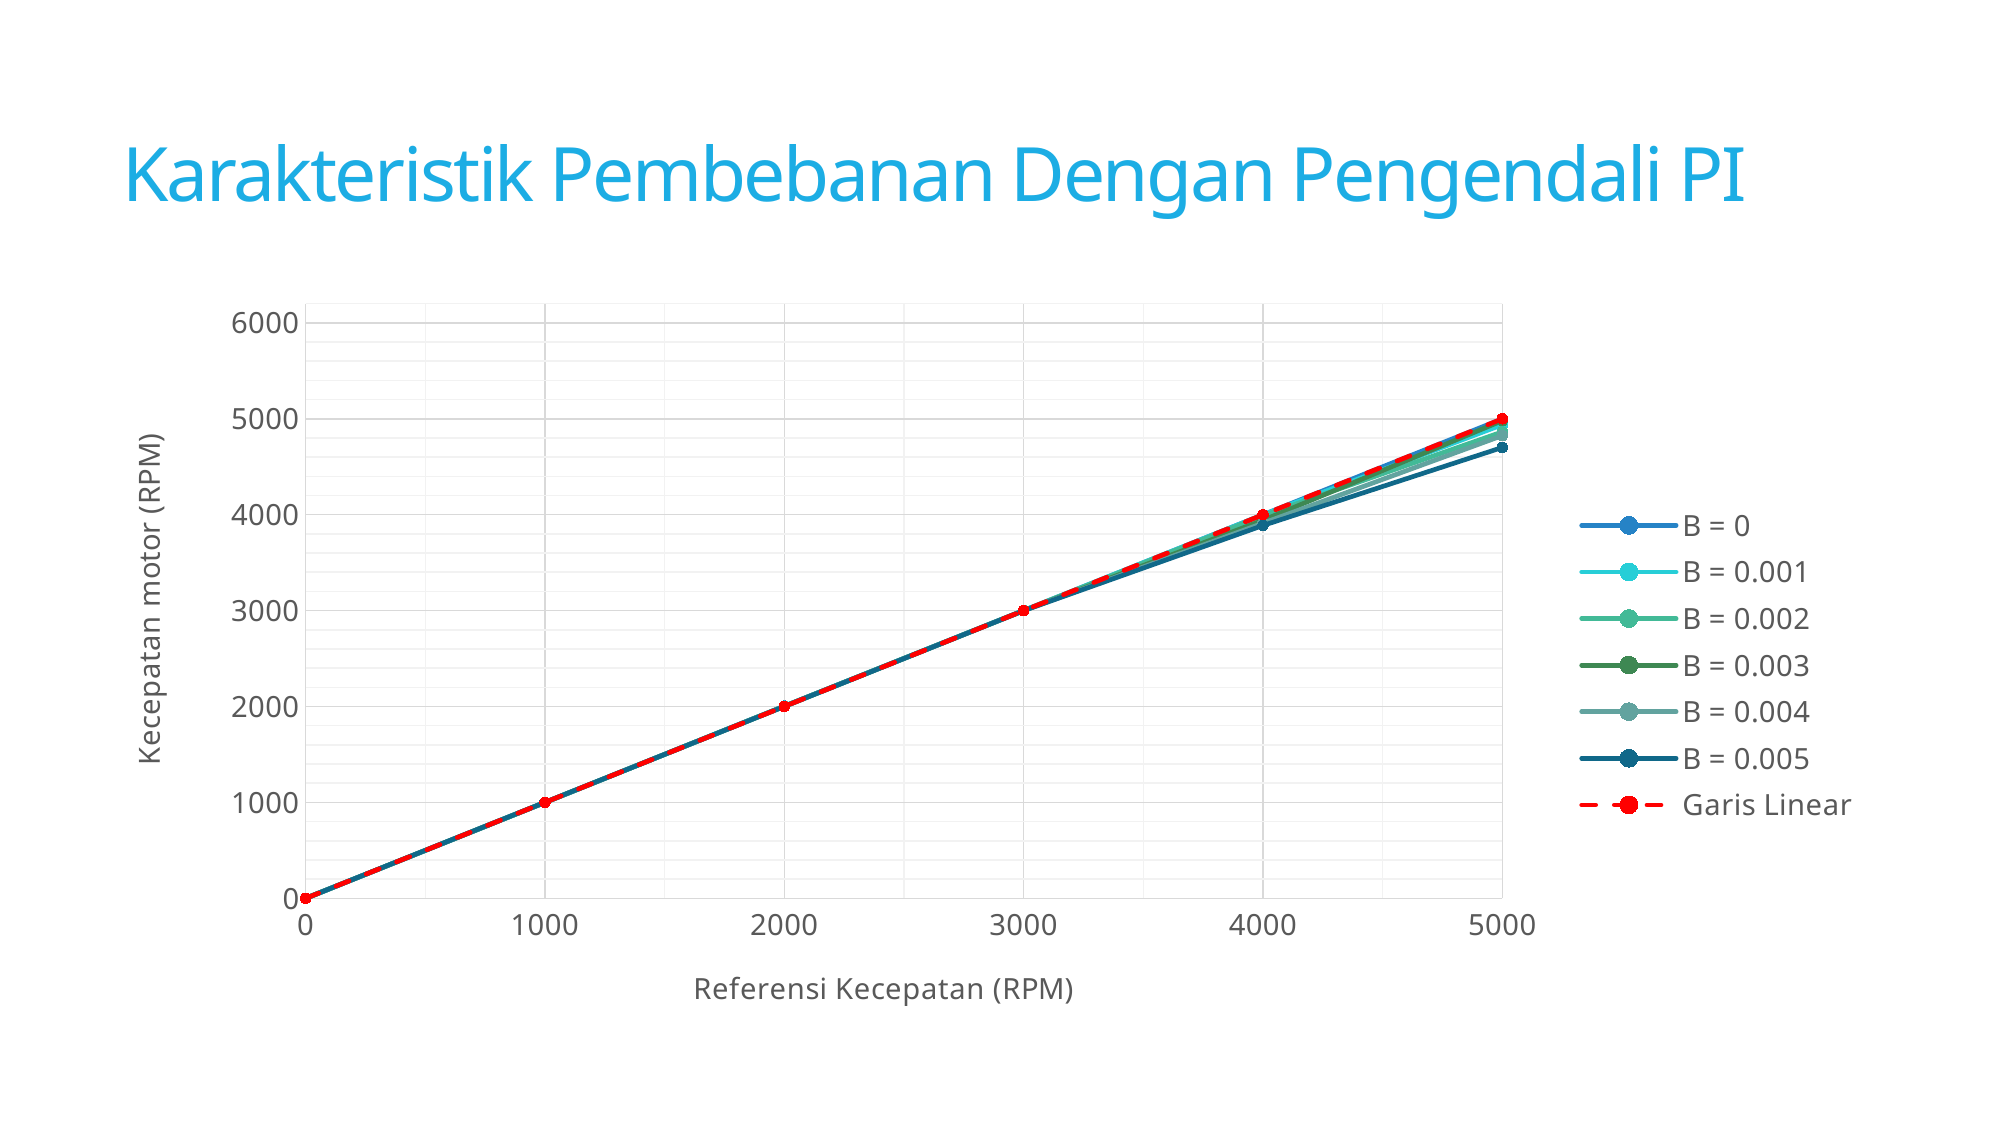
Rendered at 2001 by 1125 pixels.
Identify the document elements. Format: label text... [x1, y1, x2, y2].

chart [110, 287, 1876, 1044]
title Karakteristik Pembebanan Dengan Pengendali PI [107, 81, 1875, 275]
